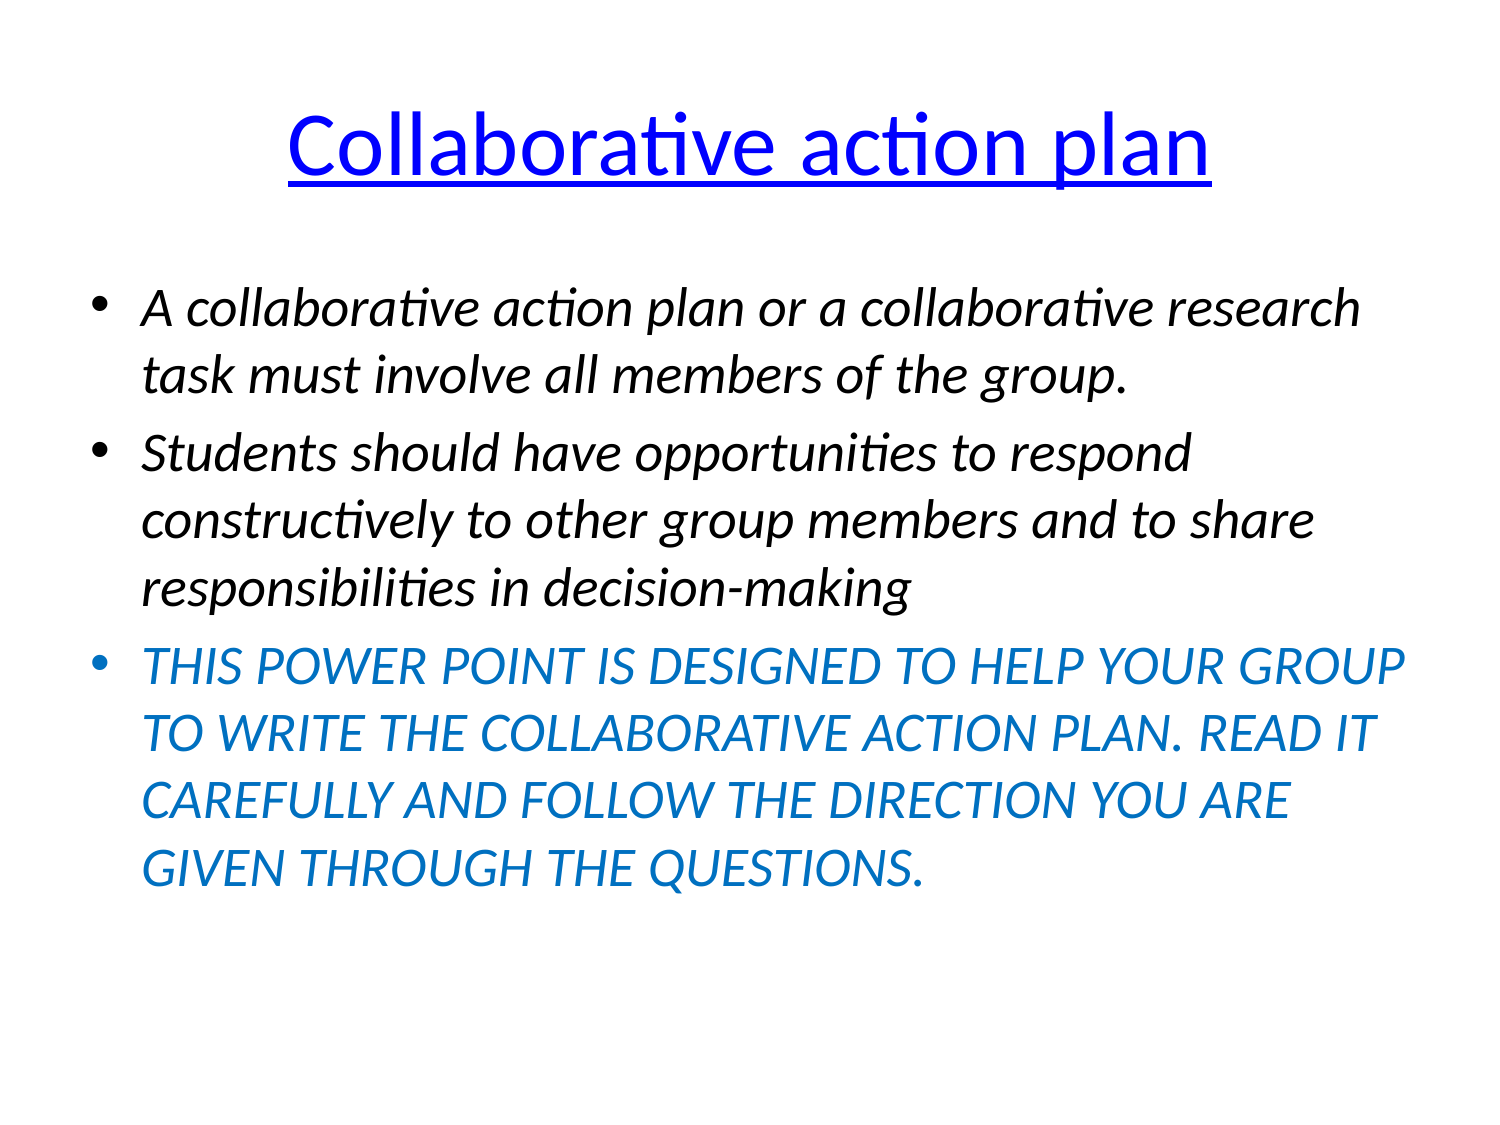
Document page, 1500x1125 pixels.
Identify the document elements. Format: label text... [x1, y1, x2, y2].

title Collaborative action plan [75, 45, 1425, 233]
list A collaborative action plan or a collaborative research task must involve all members of the group. Students should have opportunities to respond constructively to other group members and to share responsibilities in decision-making THIS POWER POINT IS DESIGNED TO HELP YOUR GROUP TO WRITE THE COLLABORATIVE ACTION PLAN. READ IT CAREFULLY AND FOLLOW THE DIRECTION YOU ARE GIVEN THROUGH THE QUESTIONS. [75, 262, 1425, 1005]
